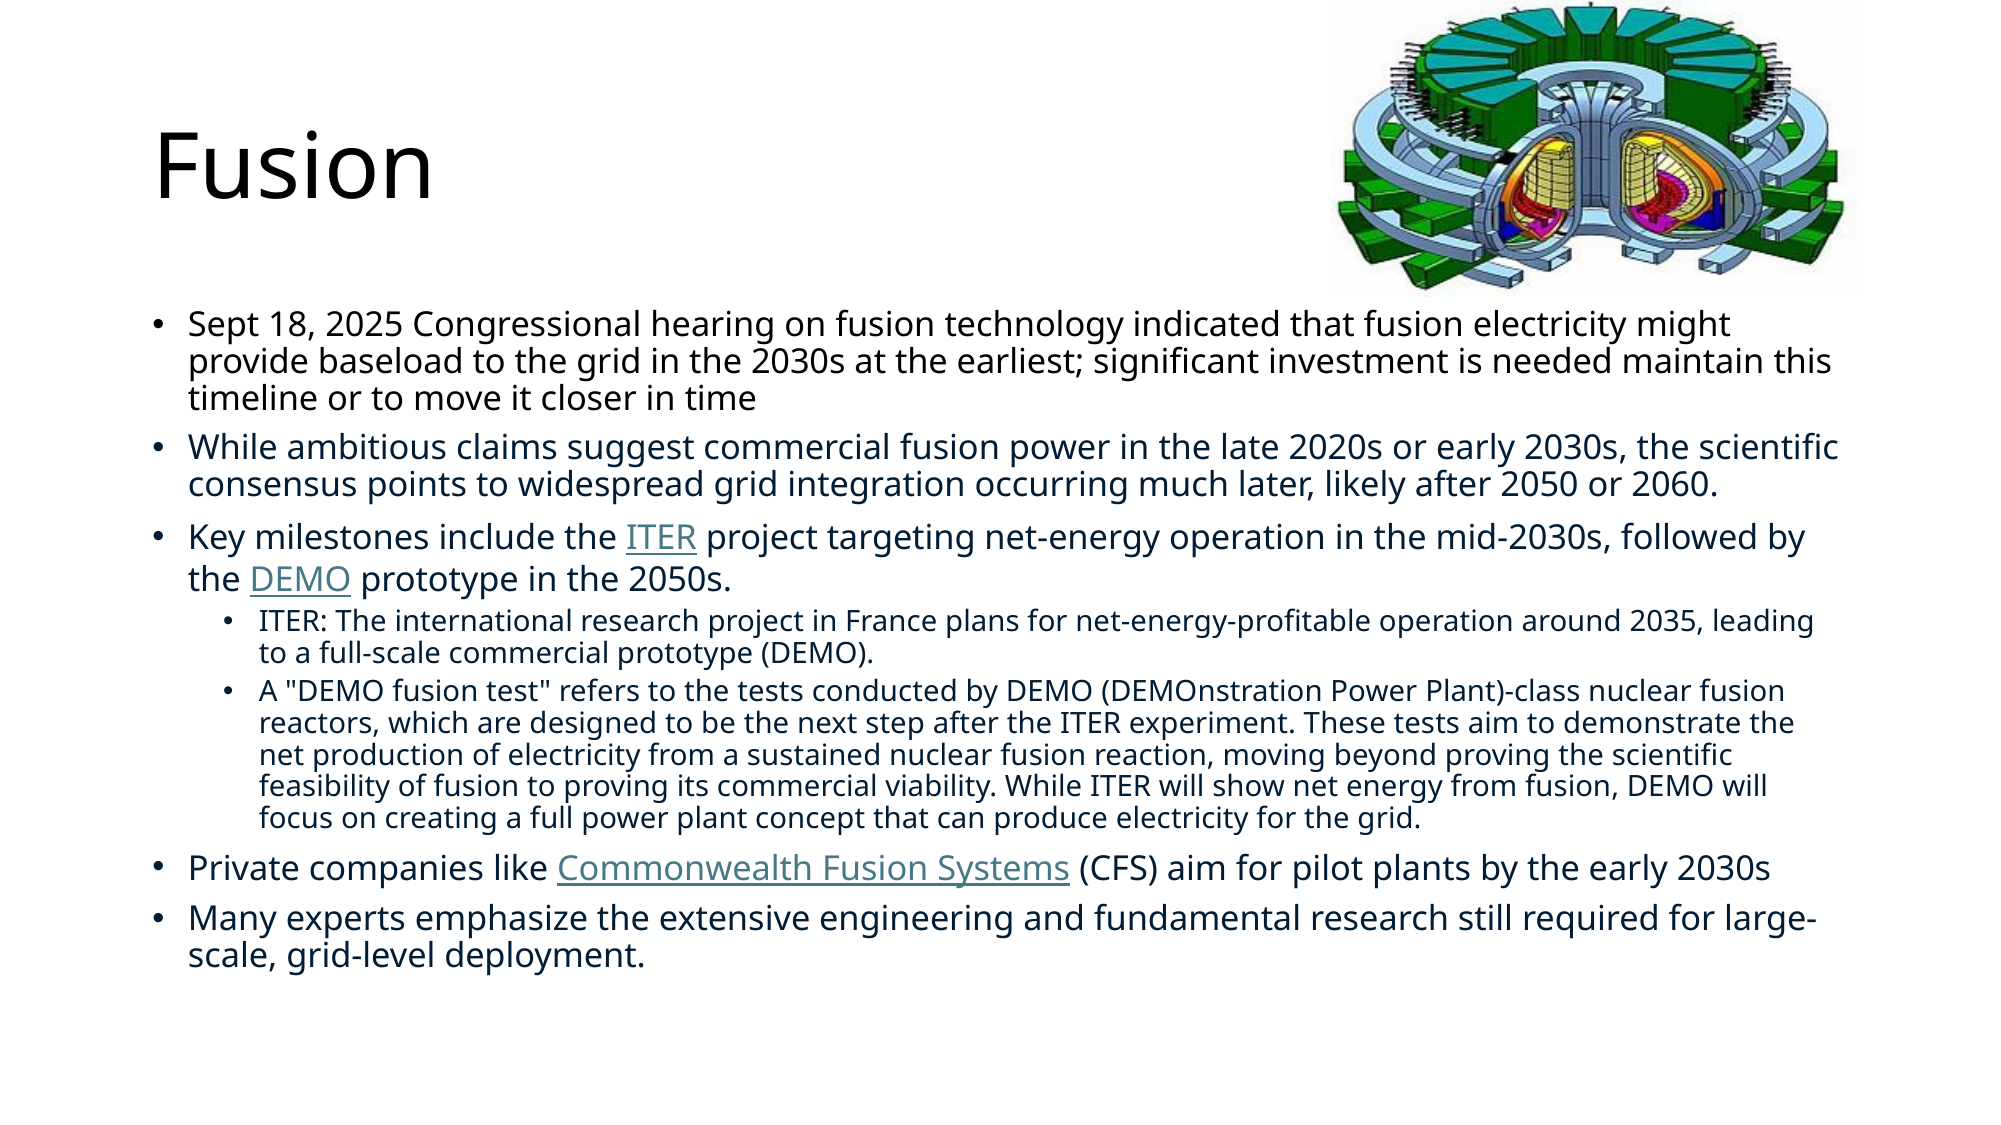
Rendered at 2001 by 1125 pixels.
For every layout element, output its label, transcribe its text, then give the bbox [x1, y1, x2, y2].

picture [1330, 0, 1863, 298]
title Fusion [137, 59, 1330, 278]
list Sept 18, 2025 Congressional hearing on fusion technology indicated that fusion electricity might provide baseload to the grid in the 2030s at the earliest; significant investment is needed maintain this timeline or to move it closer in time While ambitious claims suggest commercial fusion power in the late 2020s or early 2030s, the scientific consensus points to widespread grid integration occurring much later, likely after 2050 or 2060. Key milestones include the ITER project targeting net-energy operation in the mid-2030s, followed by the DEMO prototype in the 2050s. ITER: The international research project in France plans for net-energy-profitable operation around 2035, leading to a full-scale commercial prototype (DEMO). A "DEMO fusion test" refers to the tests conducted by DEMO (DEMOnstration Power Plant)-class nuclear fusion reactors, which are designed to be the next step after the ITER experiment. These tests aim to demonstrate the net production of electricity from a sustained nuclear fusion reaction, moving beyond proving the scientific feasibility of fusion to proving its commercial viability. While ITER will show net energy from fusion, DEMO will focus on creating a full power plant concept that can produce electricity for the grid. Private companies like Commonwealth Fusion Systems (CFS) aim for pilot plants by the early 2030s Many experts emphasize the extensive engineering and fundamental research still required for large-scale, grid-level deployment. [137, 299, 1863, 1014]
